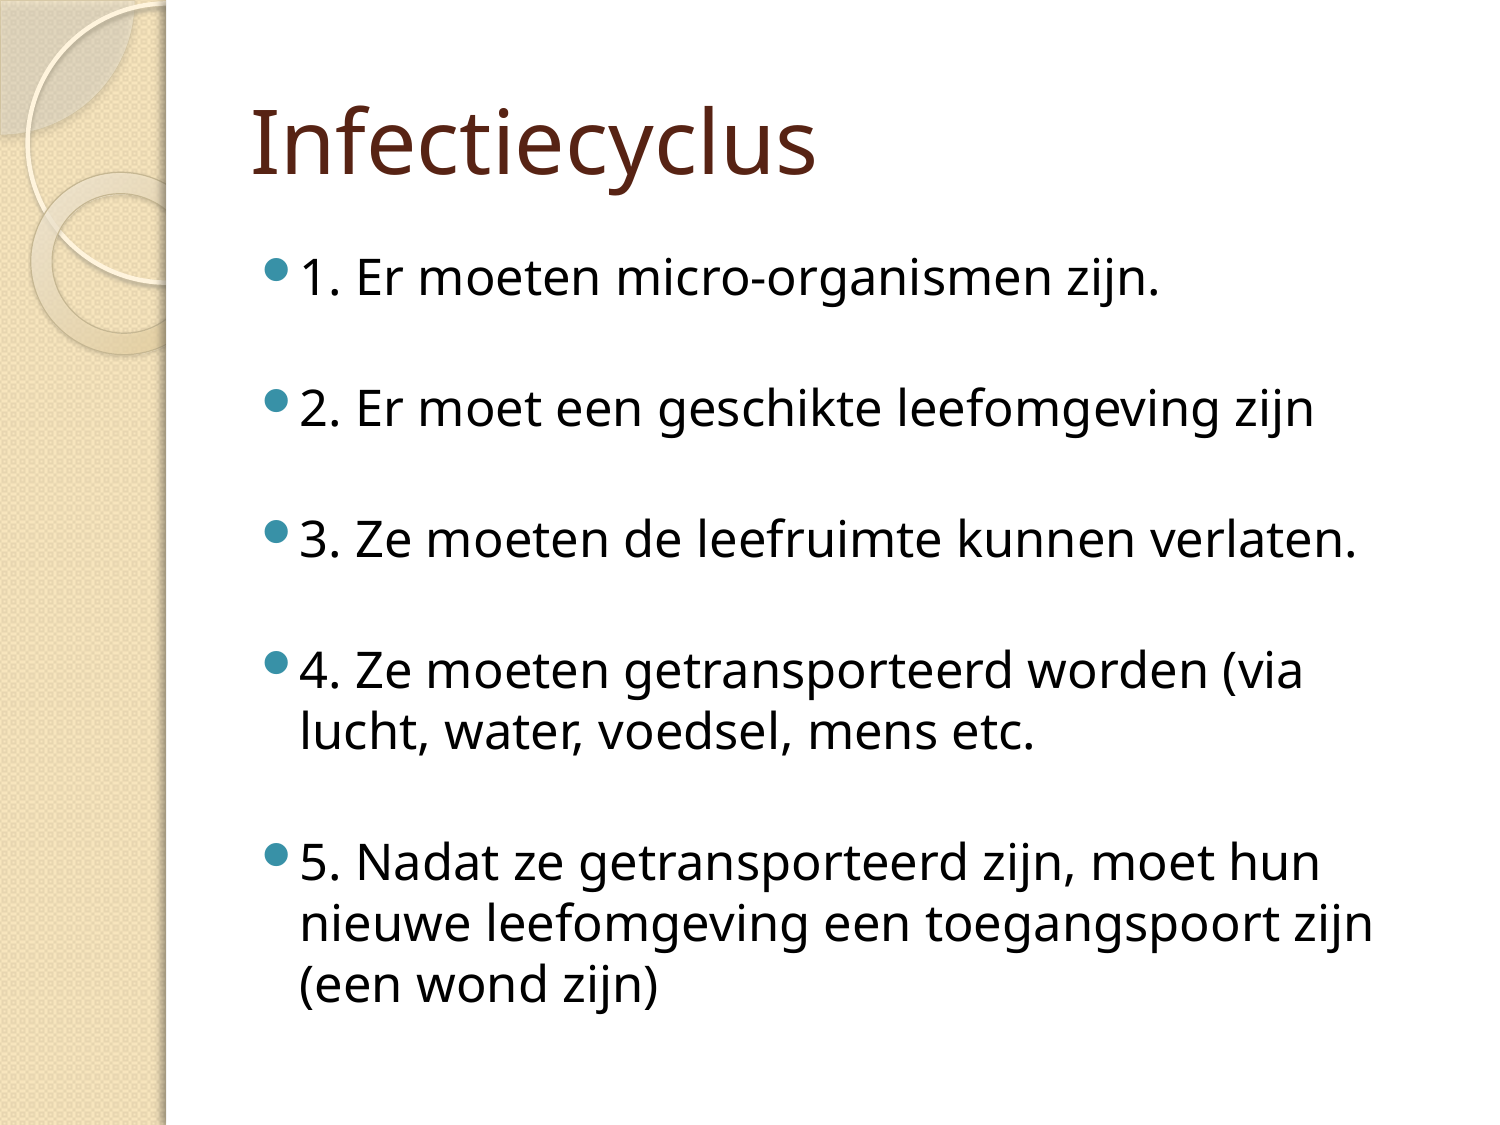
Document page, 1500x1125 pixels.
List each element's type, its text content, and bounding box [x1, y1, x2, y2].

list 1. Er moeten micro-organismen zijn. 2. Er moet een geschikte leefomgeving zijn 3. Ze moeten de leefruimte kunnen verlaten. 4. Ze moeten getransporteerd worden (via lucht, water, voedsel, mens etc. 5. Nadat ze getransporteerd zijn, moet hun nieuwe leefomgeving een toegangspoort zijn (een wond zijn) [235, 237, 1466, 1025]
title Infectiecyclus [235, 45, 1466, 233]
